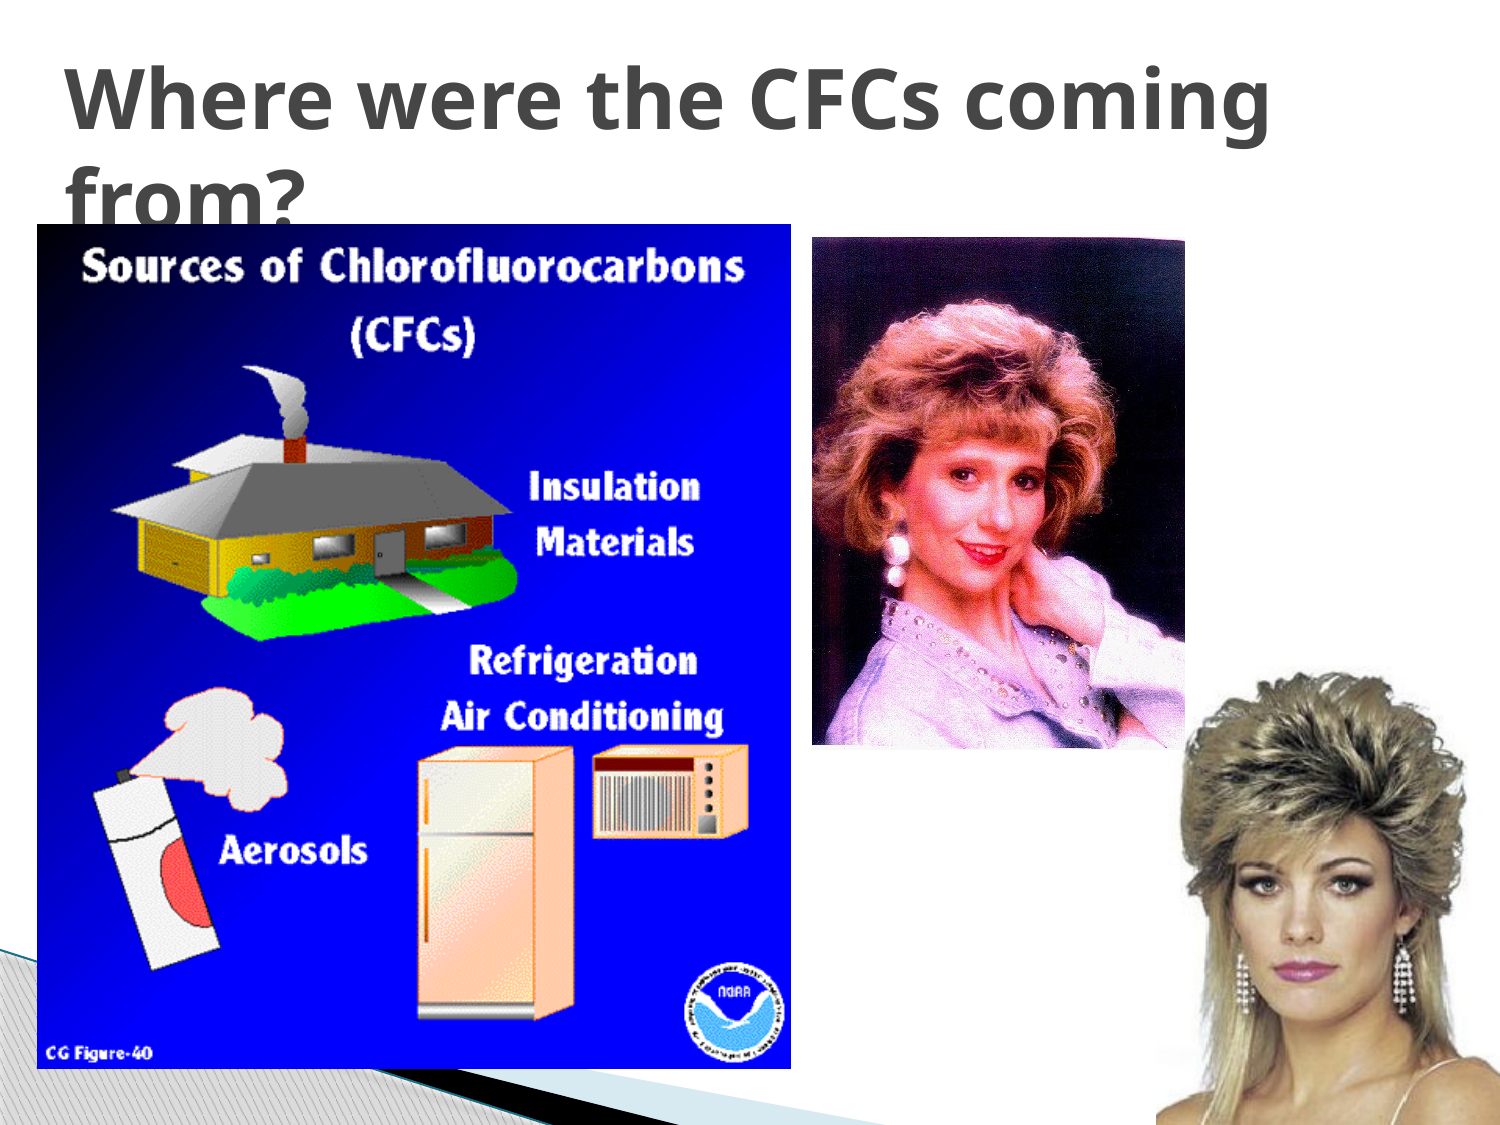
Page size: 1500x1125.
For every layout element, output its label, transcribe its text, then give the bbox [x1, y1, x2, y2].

picture [812, 237, 1500, 1125]
picture [37, 224, 791, 1069]
title Where were the CFCs coming from? [49, 37, 1446, 255]
